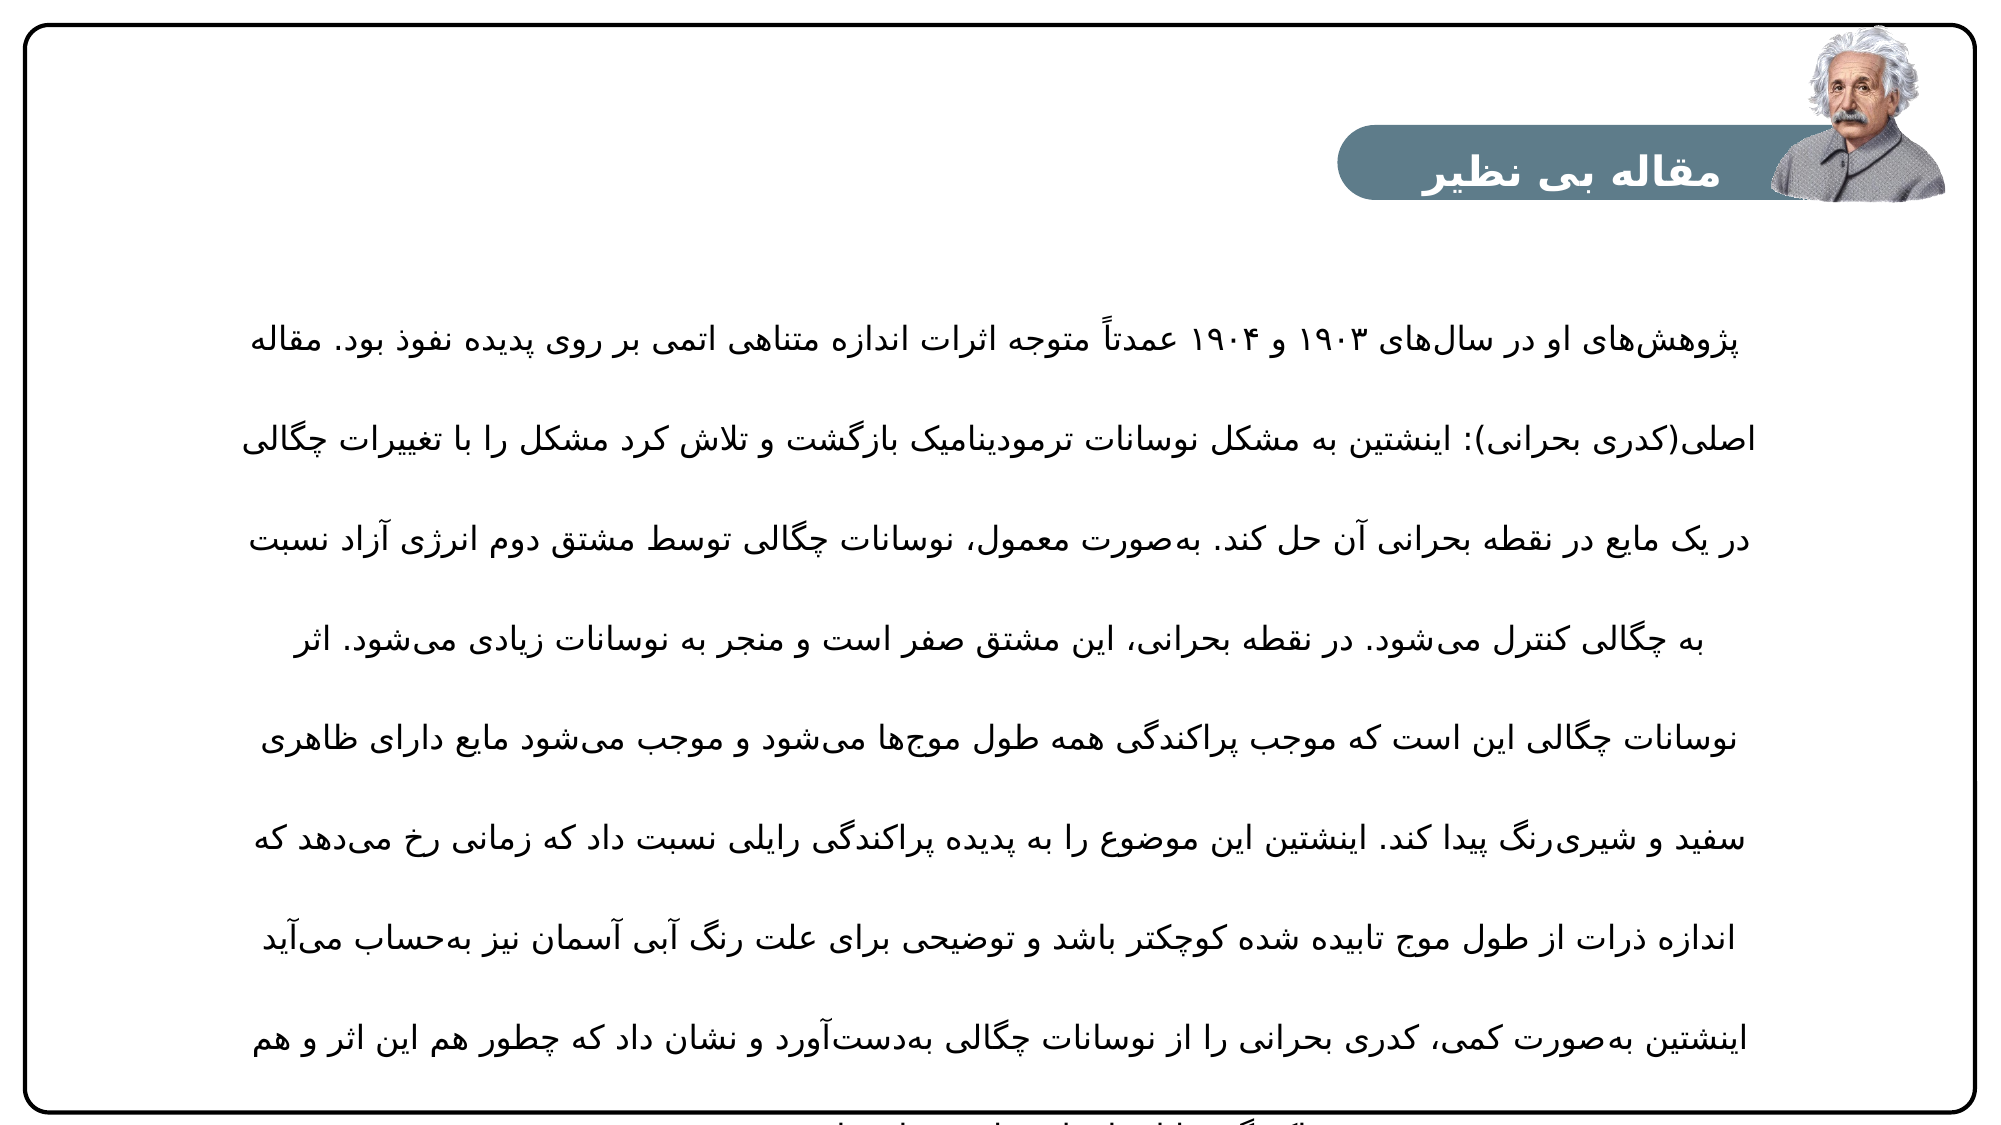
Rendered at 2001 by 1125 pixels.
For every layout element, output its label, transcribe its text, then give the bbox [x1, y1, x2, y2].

text_box مقاله بی نظیر انیشتین [1374, 112, 1738, 278]
picture [1761, 14, 1954, 213]
list پژوهش‌های او در سال‌های ۱۹۰۳ و ۱۹۰۴ عمدتاً متوجه اثرات اندازه متناهی اتمی بر روی پدیده نفوذ بود. مقاله اصلی(کدری بحرانی): اینشتین به مشکل نوسانات ترمودینامیک بازگشت و تلاش کرد مشکل را با تغییرات چگالی در یک مایع در نقطه بحرانی آن حل کند. به‌صورت معمول، نوسانات چگالی توسط مشتق دوم انرژی آزاد نسبت به چگالی کنترل می‌شود. در نقطه بحرانی، این مشتق صفر است و منجر به نوسانات زیادی می‌شود. اثر نوسانات چگالی این است که موجب پراکندگی همه طول موج‌ها می‌شود و موجب می‌شود مایع دارای ظاهری سفید و شیری‌رنگ پیدا کند. اینشتین این موضوع را به پدیده پراکندگی رایلی نسبت داد که زمانی رخ می‌دهد که اندازه ذرات از طول موج تابیده شده کوچکتر باشد و توضیحی برای علت رنگ آبی آسمان نیز به‌حساب می‌آید اینشتین به‌صورت کمی، کدری بحرانی را از نوسانات چگالی به‌دست‌آورد و نشان داد که چطور هم این اثر و هم پراکندگی رایلی از بافت اتمی ماده ناشی می‌شود [218, 249, 1782, 713]
